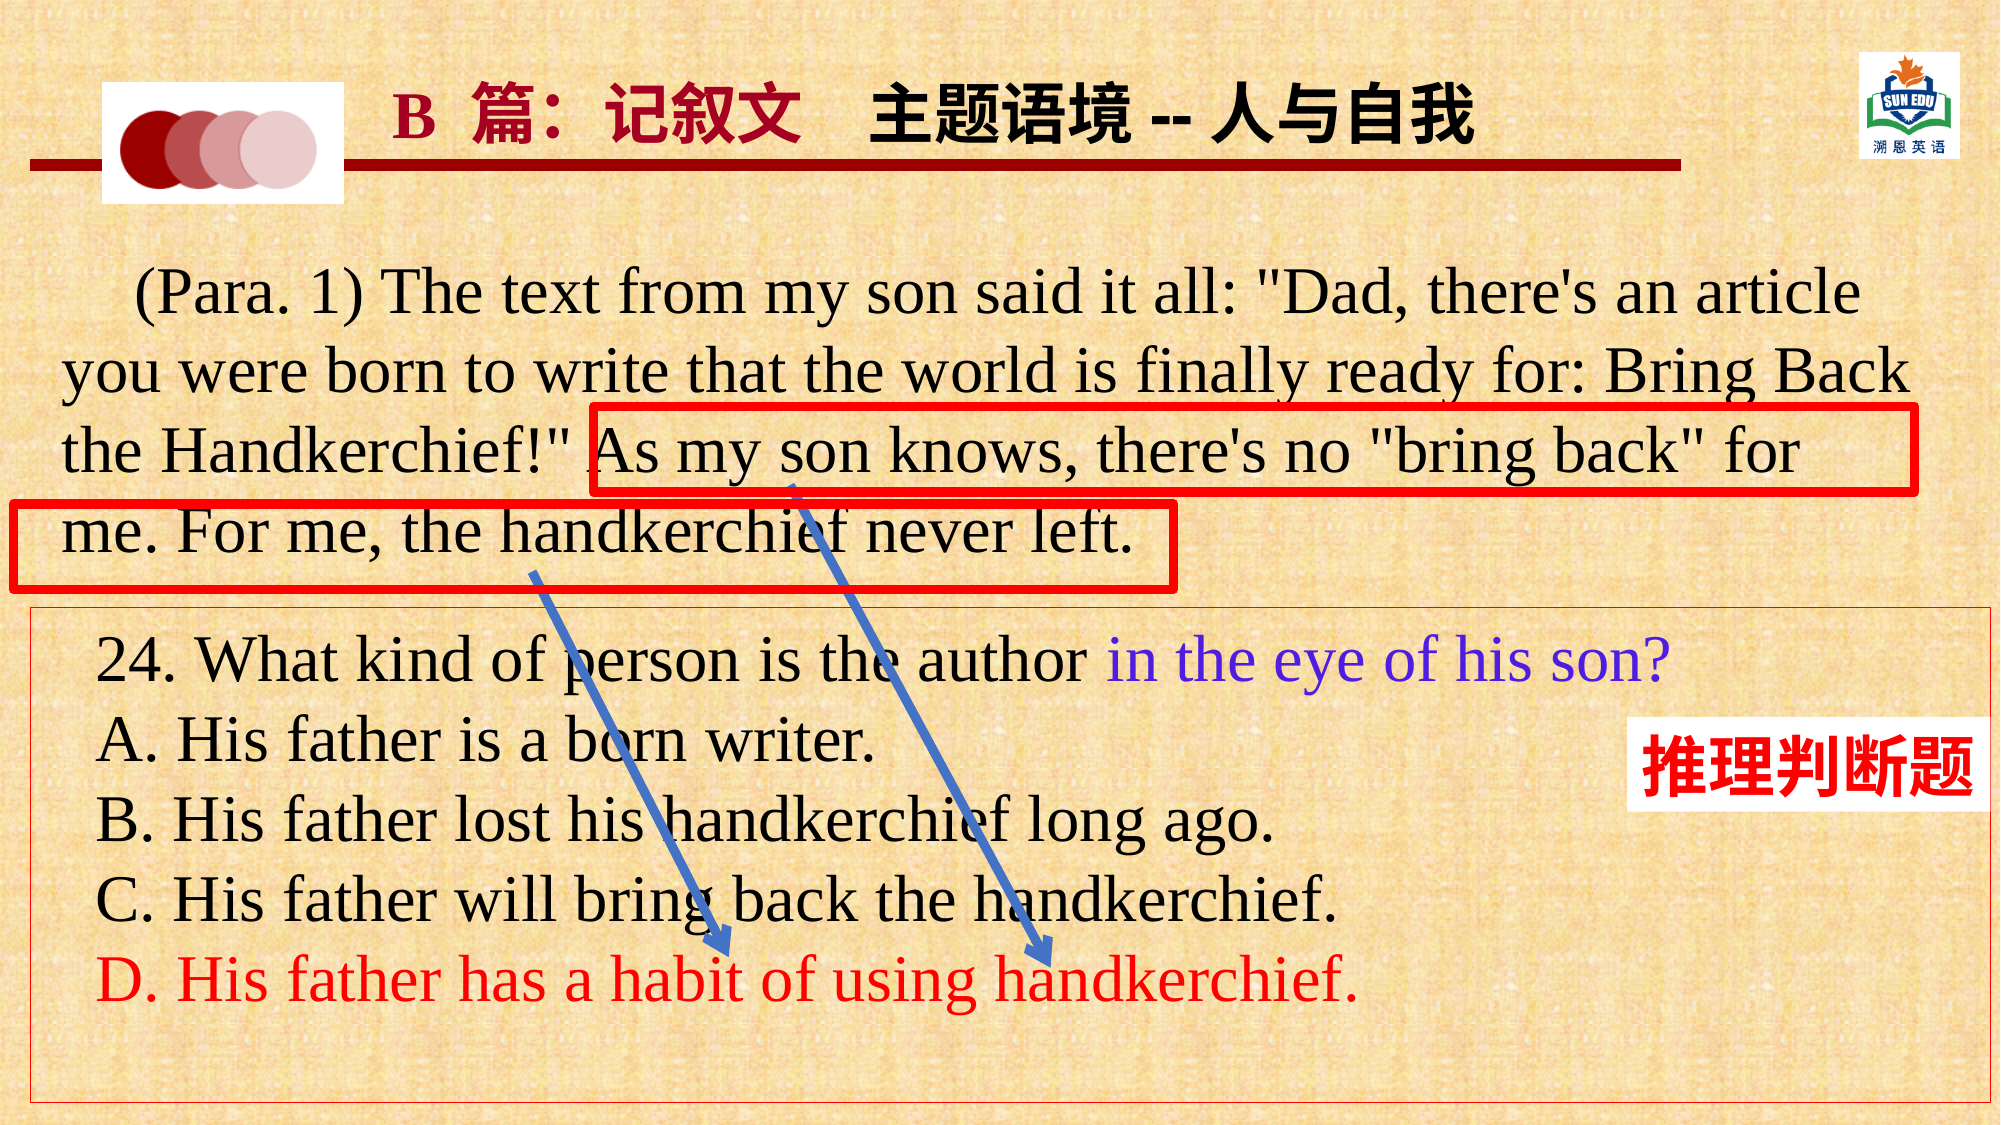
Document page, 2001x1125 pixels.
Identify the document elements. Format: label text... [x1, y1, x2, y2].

text_box [1051, 504, 1174, 590]
text_box (Para. 1) The text from my son said it all: "Dad, there's an article you were born to write that the world is finally ready for: Bring Back the Handkerchief!" As my son knows, there's no "bring back" for me. For me, the handkerchief never left. [47, 238, 1929, 607]
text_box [790, 485, 1051, 968]
text_box 24. What kind of person is the author in the eye of his son? A. His father is a born writer. B. His father lost his handkerchief long ago. C. His father will bring back the handkerchief. D. His father has a habit of using handkerchief. [30, 607, 1991, 1103]
text_box 主题语境--人与自我 [752, 24, 2000, 159]
text_box [13, 504, 790, 590]
text_box [593, 406, 1915, 492]
text_box 推理判断题 [1627, 716, 1991, 812]
text_box B 篇：记叙文 [378, 64, 860, 160]
picture [0, 0, 2001, 1125]
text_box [531, 571, 729, 958]
